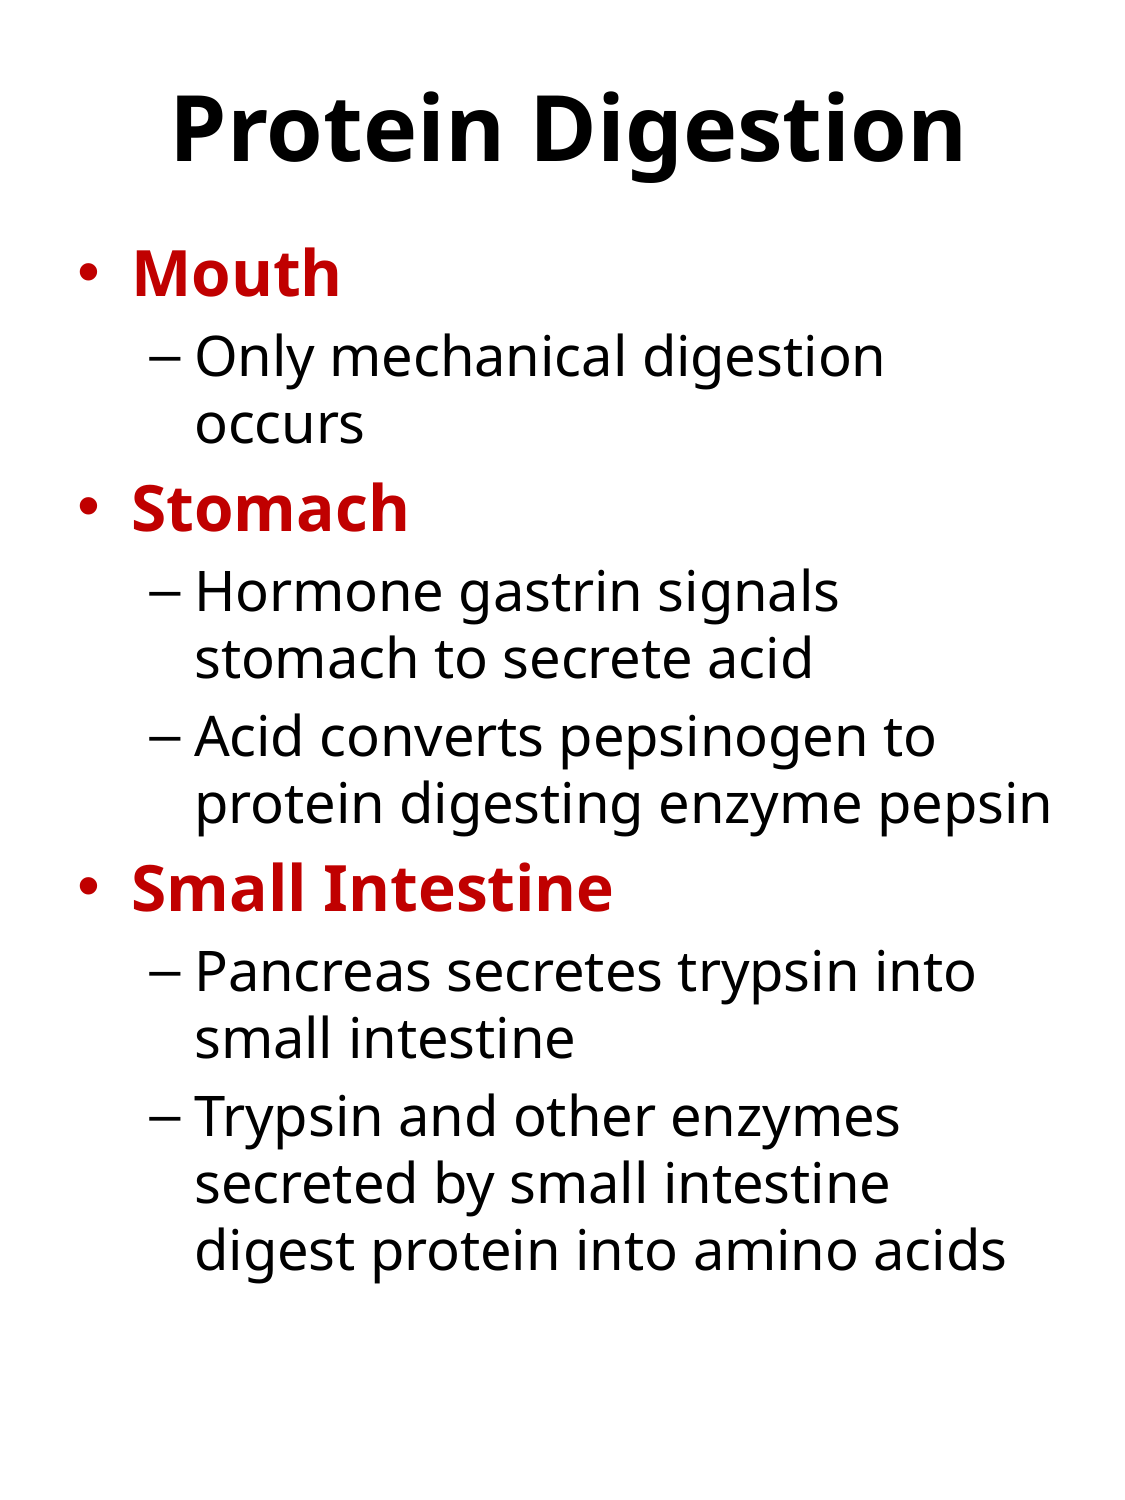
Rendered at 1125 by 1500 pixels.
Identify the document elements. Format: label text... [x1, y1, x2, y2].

list Mouth Only mechanical digestion occurs Stomach Hormone gastrin signals stomach to secrete acid Acid converts pepsinogen to protein digesting enzyme pepsin Small Intestine Pancreas secretes trypsin into small intestine Trypsin and other enzymes secreted by small intestine digest protein into amino acids [62, 225, 1075, 1325]
title Protein Digestion [62, 0, 1075, 225]
